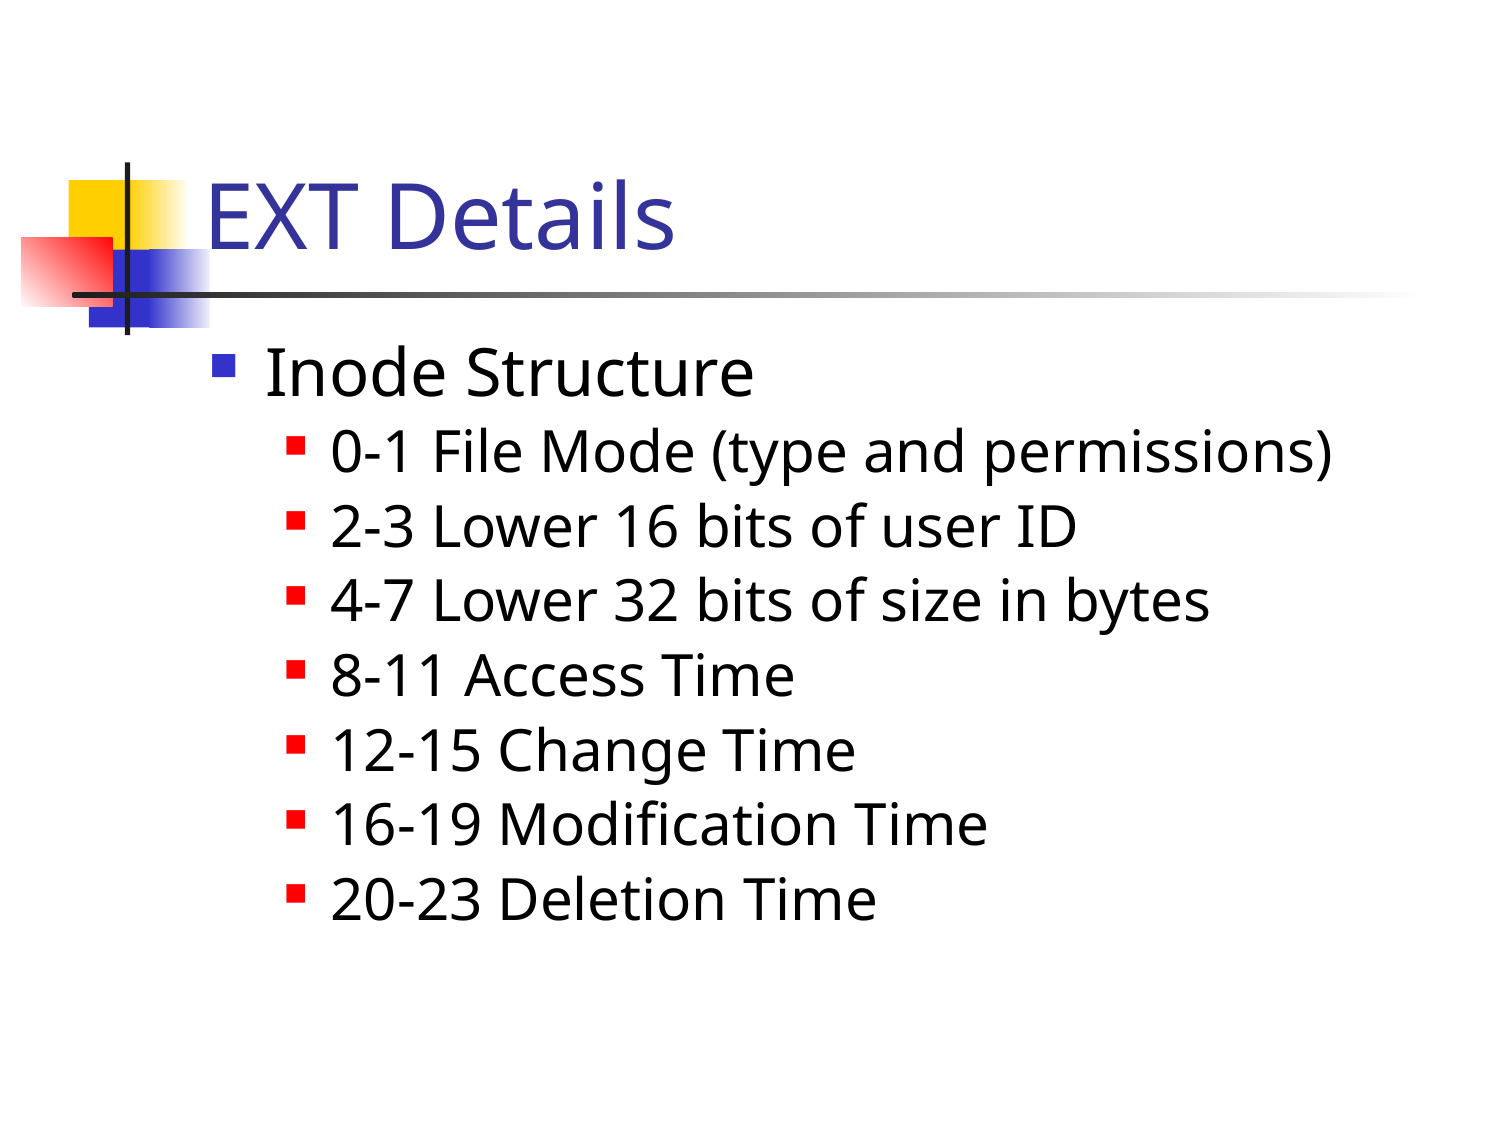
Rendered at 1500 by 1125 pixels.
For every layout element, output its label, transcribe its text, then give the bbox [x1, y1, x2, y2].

title EXT Details [188, 34, 1468, 276]
list Inode Structure 0-1 File Mode (type and permissions) 2-3 Lower 16 bits of user ID 4-7 Lower 32 bits of size in bytes 8-11 Access Time 12-15 Change Time 16-19 Modification Time 20-23 Deletion Time [193, 330, 1470, 1007]
